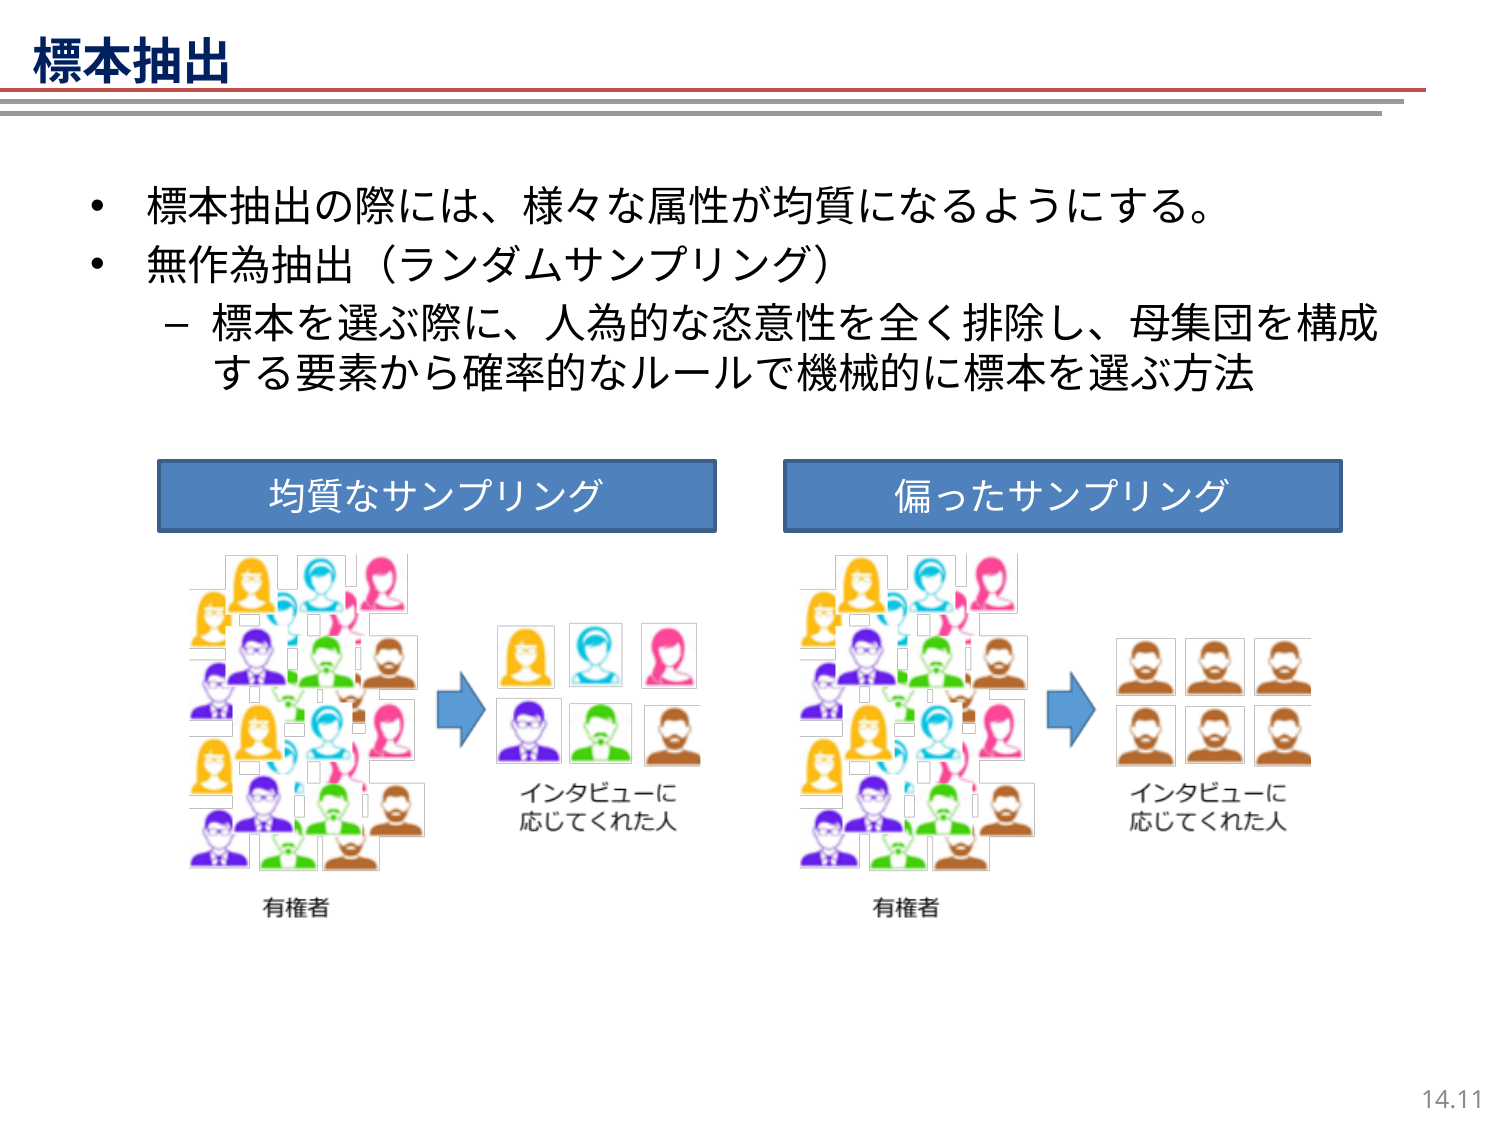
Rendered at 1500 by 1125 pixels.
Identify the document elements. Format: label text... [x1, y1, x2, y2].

text_box 標本抽出 [17, 21, 1459, 151]
picture [799, 554, 1312, 936]
list 標本抽出の際には、様々な属性が均質になるようにする。 無作為抽出（ランダムサンプリング） 標本を選ぶ際に、人為的な恣意性を全く排除し、母集団を構成する要素から確率的なルールで機械的に標本を選ぶ方法 [75, 172, 1425, 916]
text_box 偏ったサンプリング [783, 459, 1343, 533]
slide_number 10 [1381, 1065, 1500, 1125]
picture [188, 554, 701, 936]
text_box 均質なサンプリング [157, 459, 717, 533]
